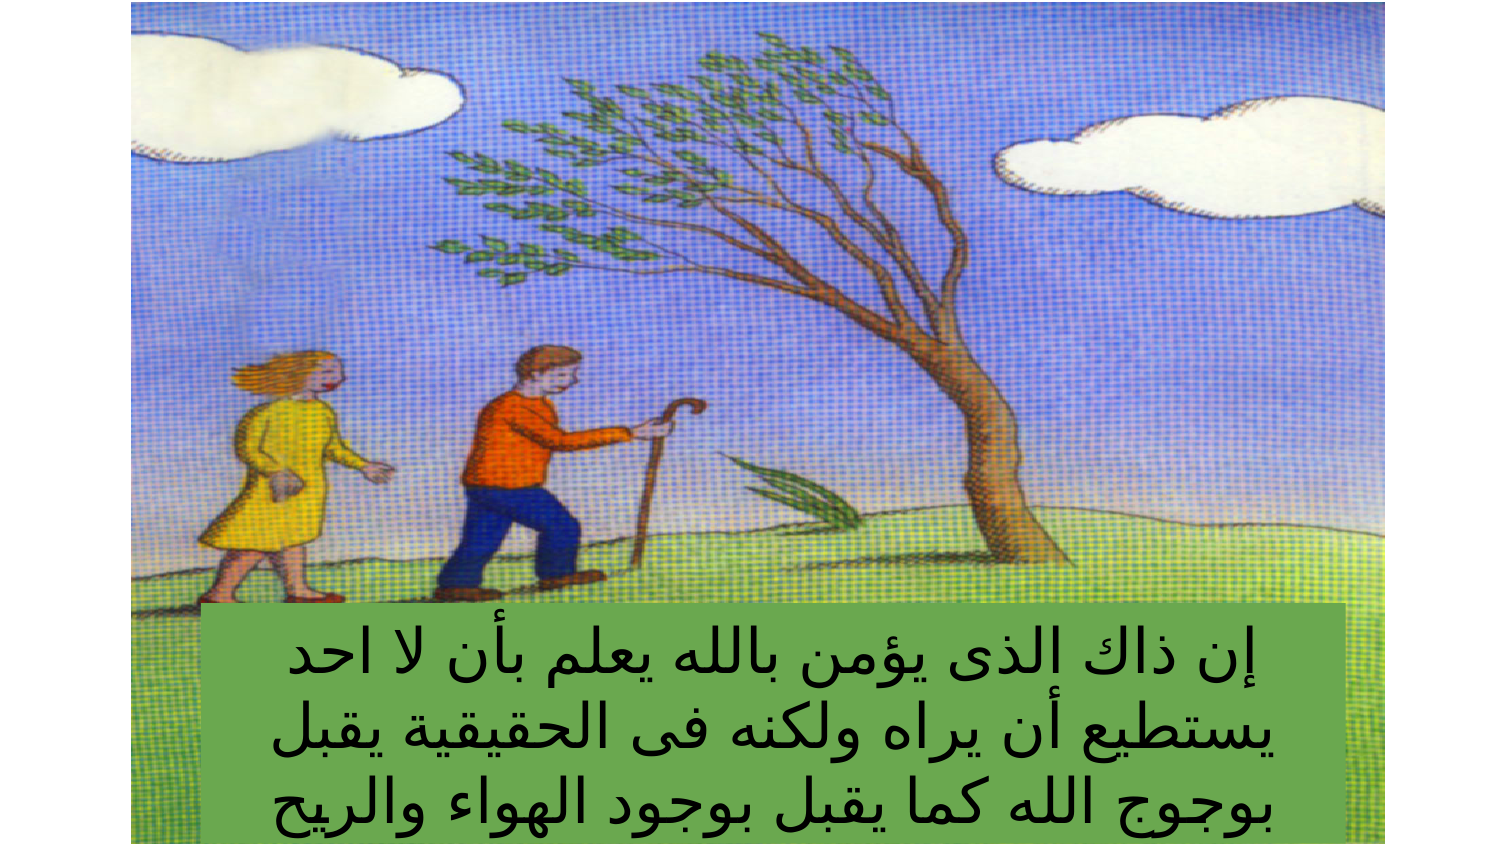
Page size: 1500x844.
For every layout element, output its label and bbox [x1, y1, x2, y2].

picture [131, 2, 1386, 844]
